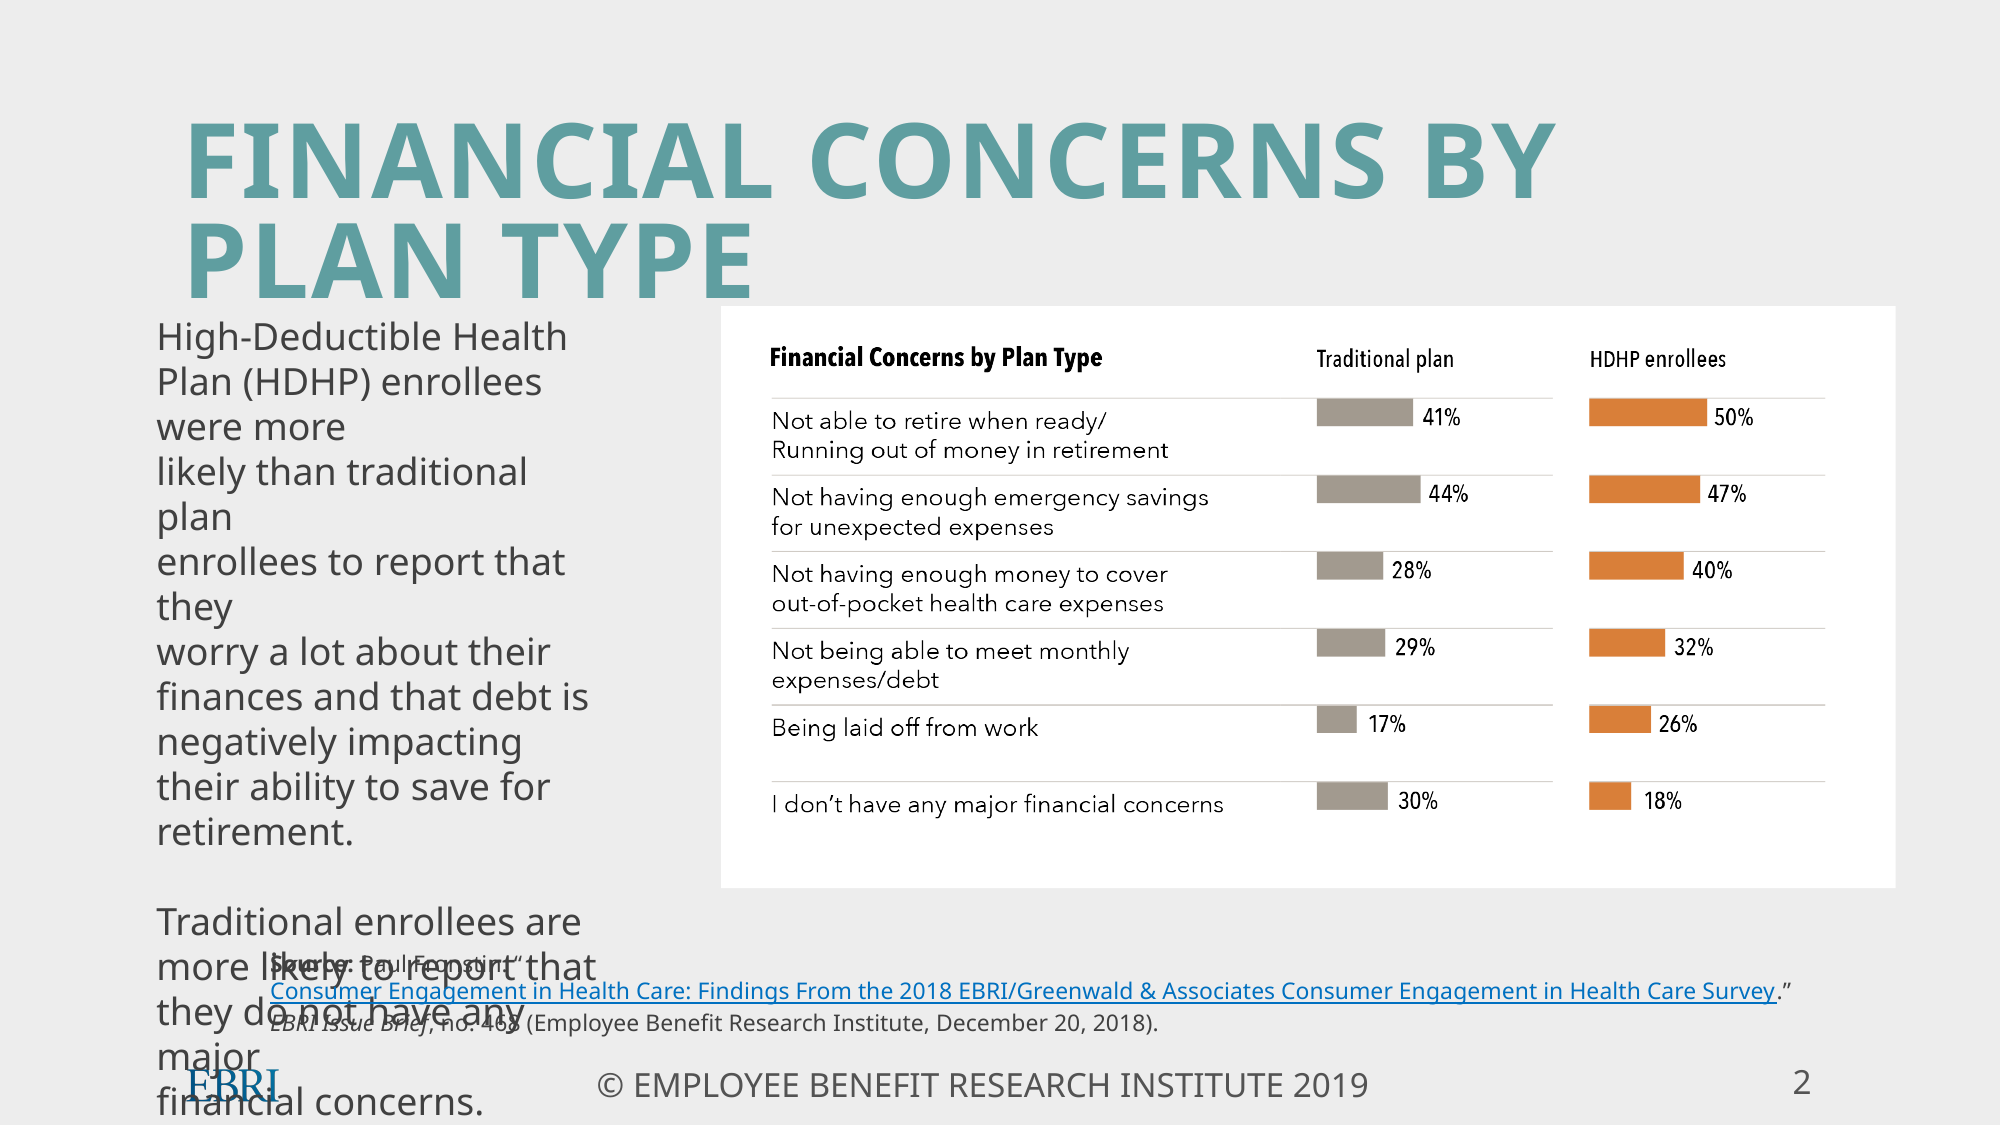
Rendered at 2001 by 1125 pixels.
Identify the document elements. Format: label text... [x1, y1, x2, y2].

text_box Source: Paul Fronstin. “Consumer Engagement in Health Care: Findings From the 2018 EBRI/Greenwald & Associates Consumer Engagement in Health Care Survey.” EBRI Issue Brief, no. 468 (Employee Benefit Research Institute, December 20, 2018). [255, 942, 1853, 1044]
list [769, 340, 1873, 866]
title Financial Concerns by Plan Type [168, 96, 1763, 342]
slide_number 2 [1777, 1061, 1938, 1107]
text_box [721, 306, 1896, 889]
text_box High-Deductible Health Plan (HDHP) enrollees were more likely than traditional plan enrollees to report that they worry a lot about their finances and that debt is negatively impacting their ability to save for retirement. Traditional enrollees are more likely to report that they do not have any major financial concerns. [141, 306, 620, 1125]
footer © Employee Benefit Research Institute 2019 [620, 1061, 1468, 1107]
